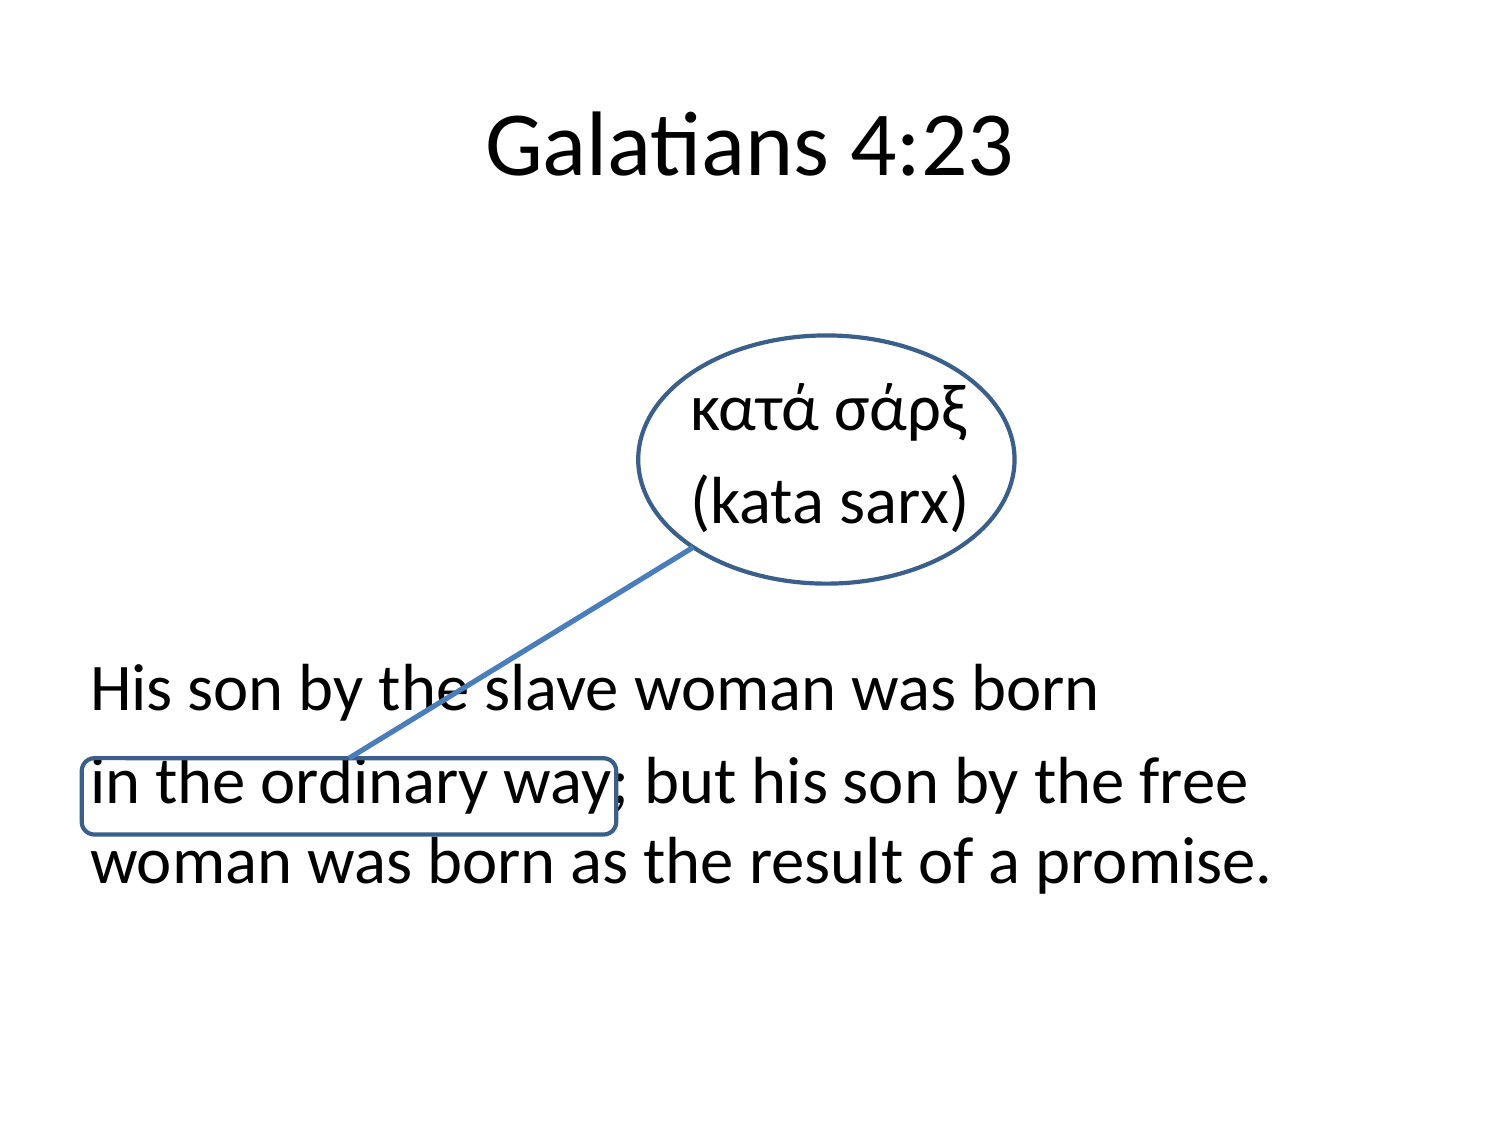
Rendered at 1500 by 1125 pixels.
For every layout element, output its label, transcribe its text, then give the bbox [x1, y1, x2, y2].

list κατά σάρξ (kata sarx) His son by the slave woman was born in the ordinary way; but his son by the free woman was born as the result of a promise. [75, 262, 1425, 1005]
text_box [348, 546, 694, 759]
text_box [636, 333, 1017, 586]
title Galatians 4:23 [75, 45, 1425, 233]
text_box [79, 756, 619, 837]
